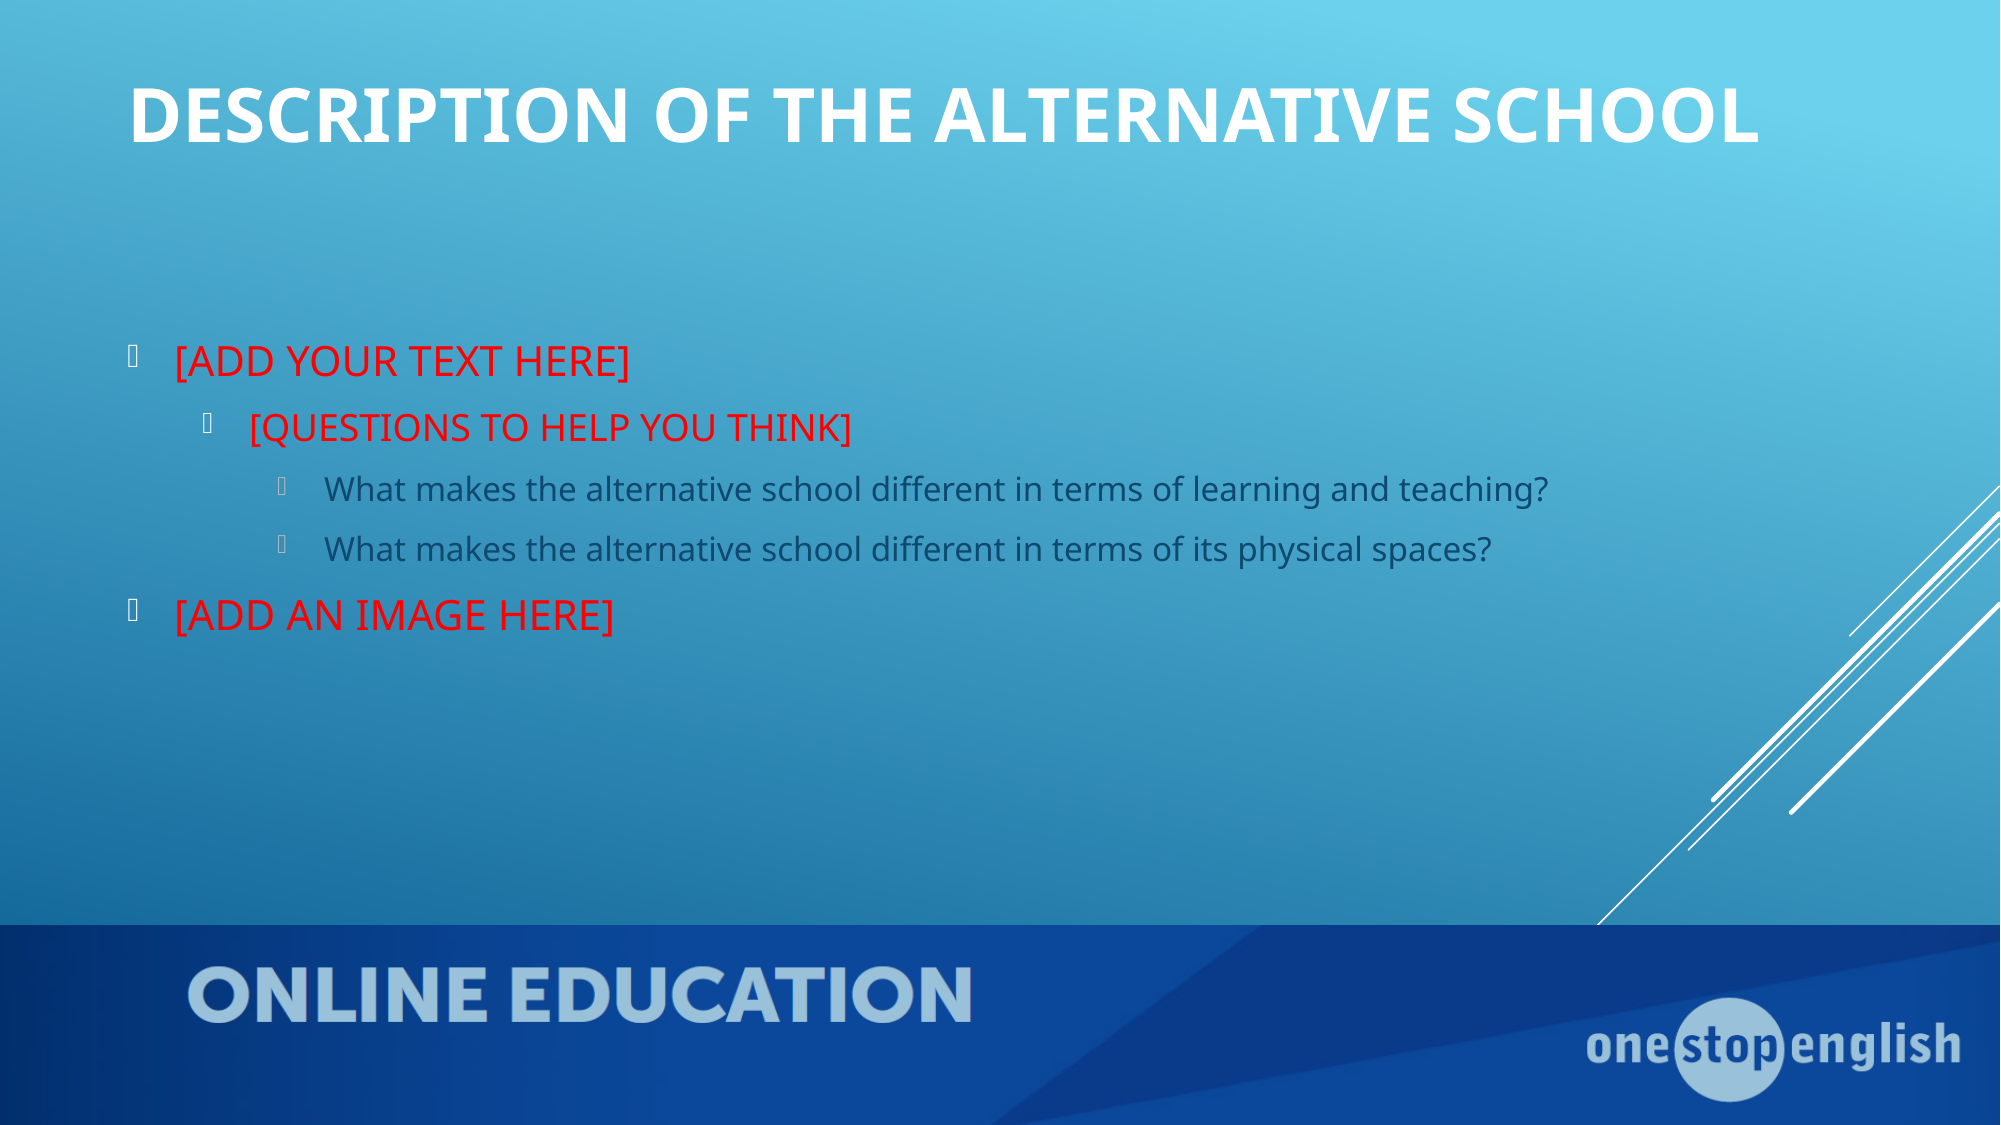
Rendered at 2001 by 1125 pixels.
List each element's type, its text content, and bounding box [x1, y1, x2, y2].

title Description of the Alternative School [112, 45, 1986, 180]
picture [0, 925, 2000, 1125]
list [ADD YOUR TEXT HERE] [QUESTIONS TO HELP YOU THINK] What makes the alternative school different in terms of learning and teaching? What makes the alternative school different in terms of its physical spaces? [ADD AN IMAGE HERE] [112, 189, 1738, 783]
